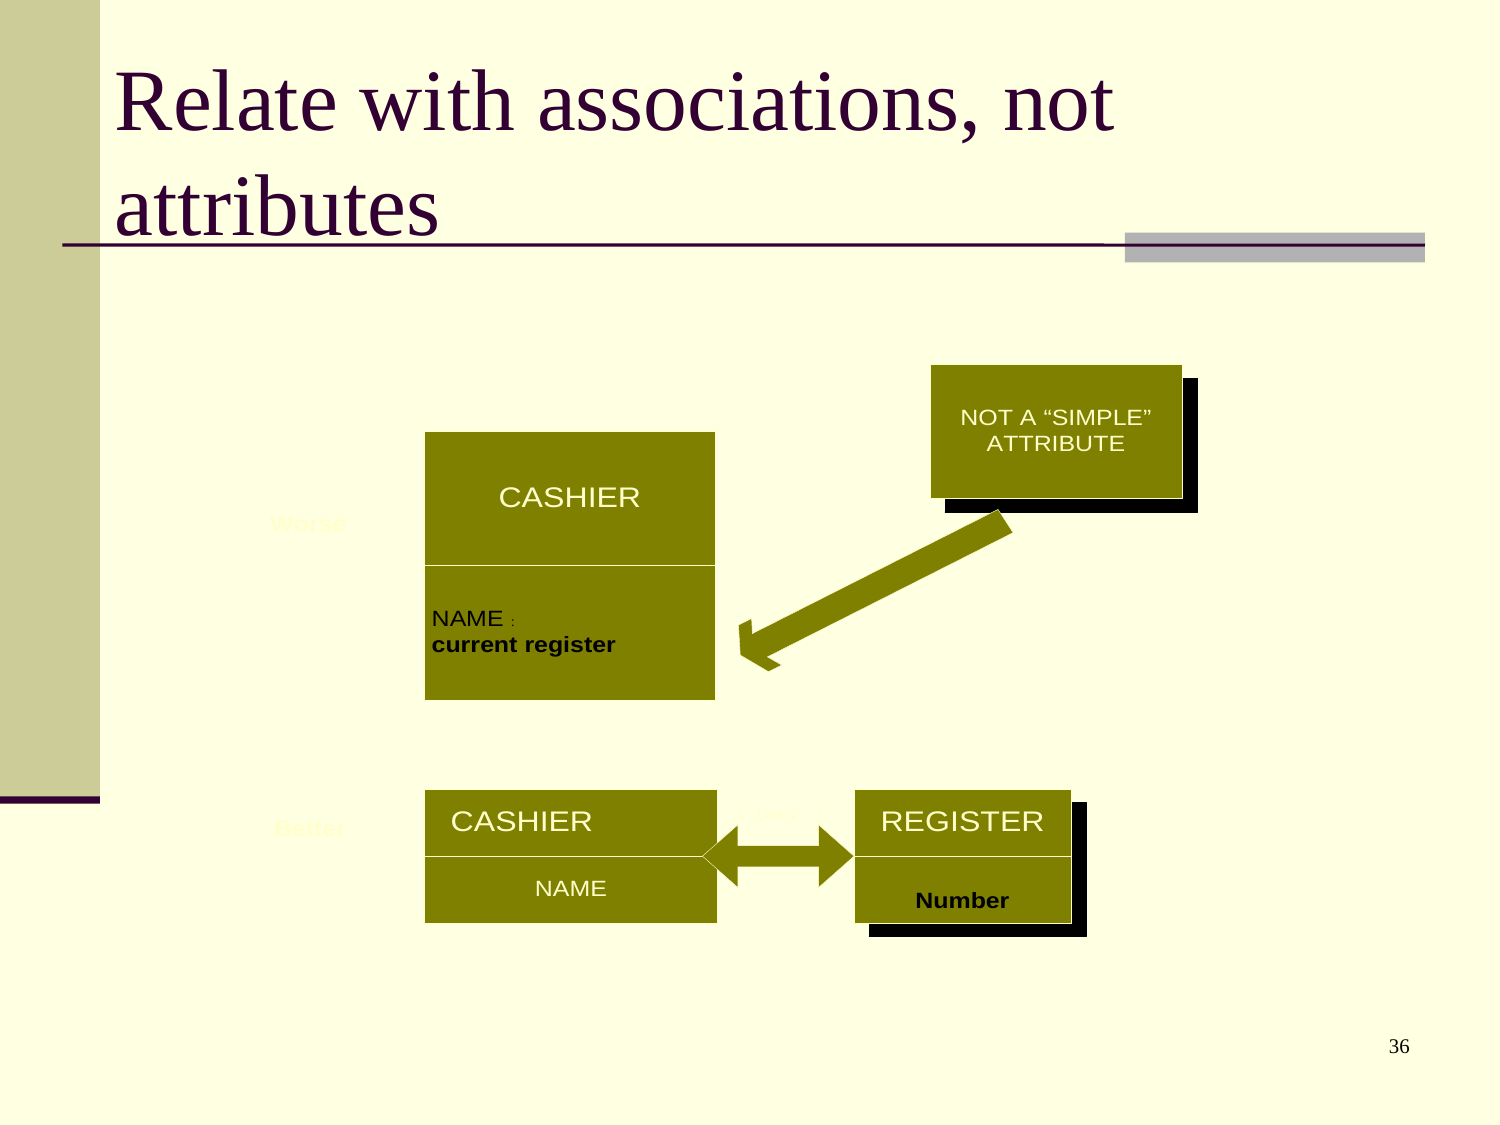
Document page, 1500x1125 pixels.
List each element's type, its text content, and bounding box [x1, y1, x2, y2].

slide_number 36 [1112, 1024, 1426, 1101]
title Relate with associations, not attributes [99, 49, 1299, 246]
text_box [212, 362, 1201, 940]
